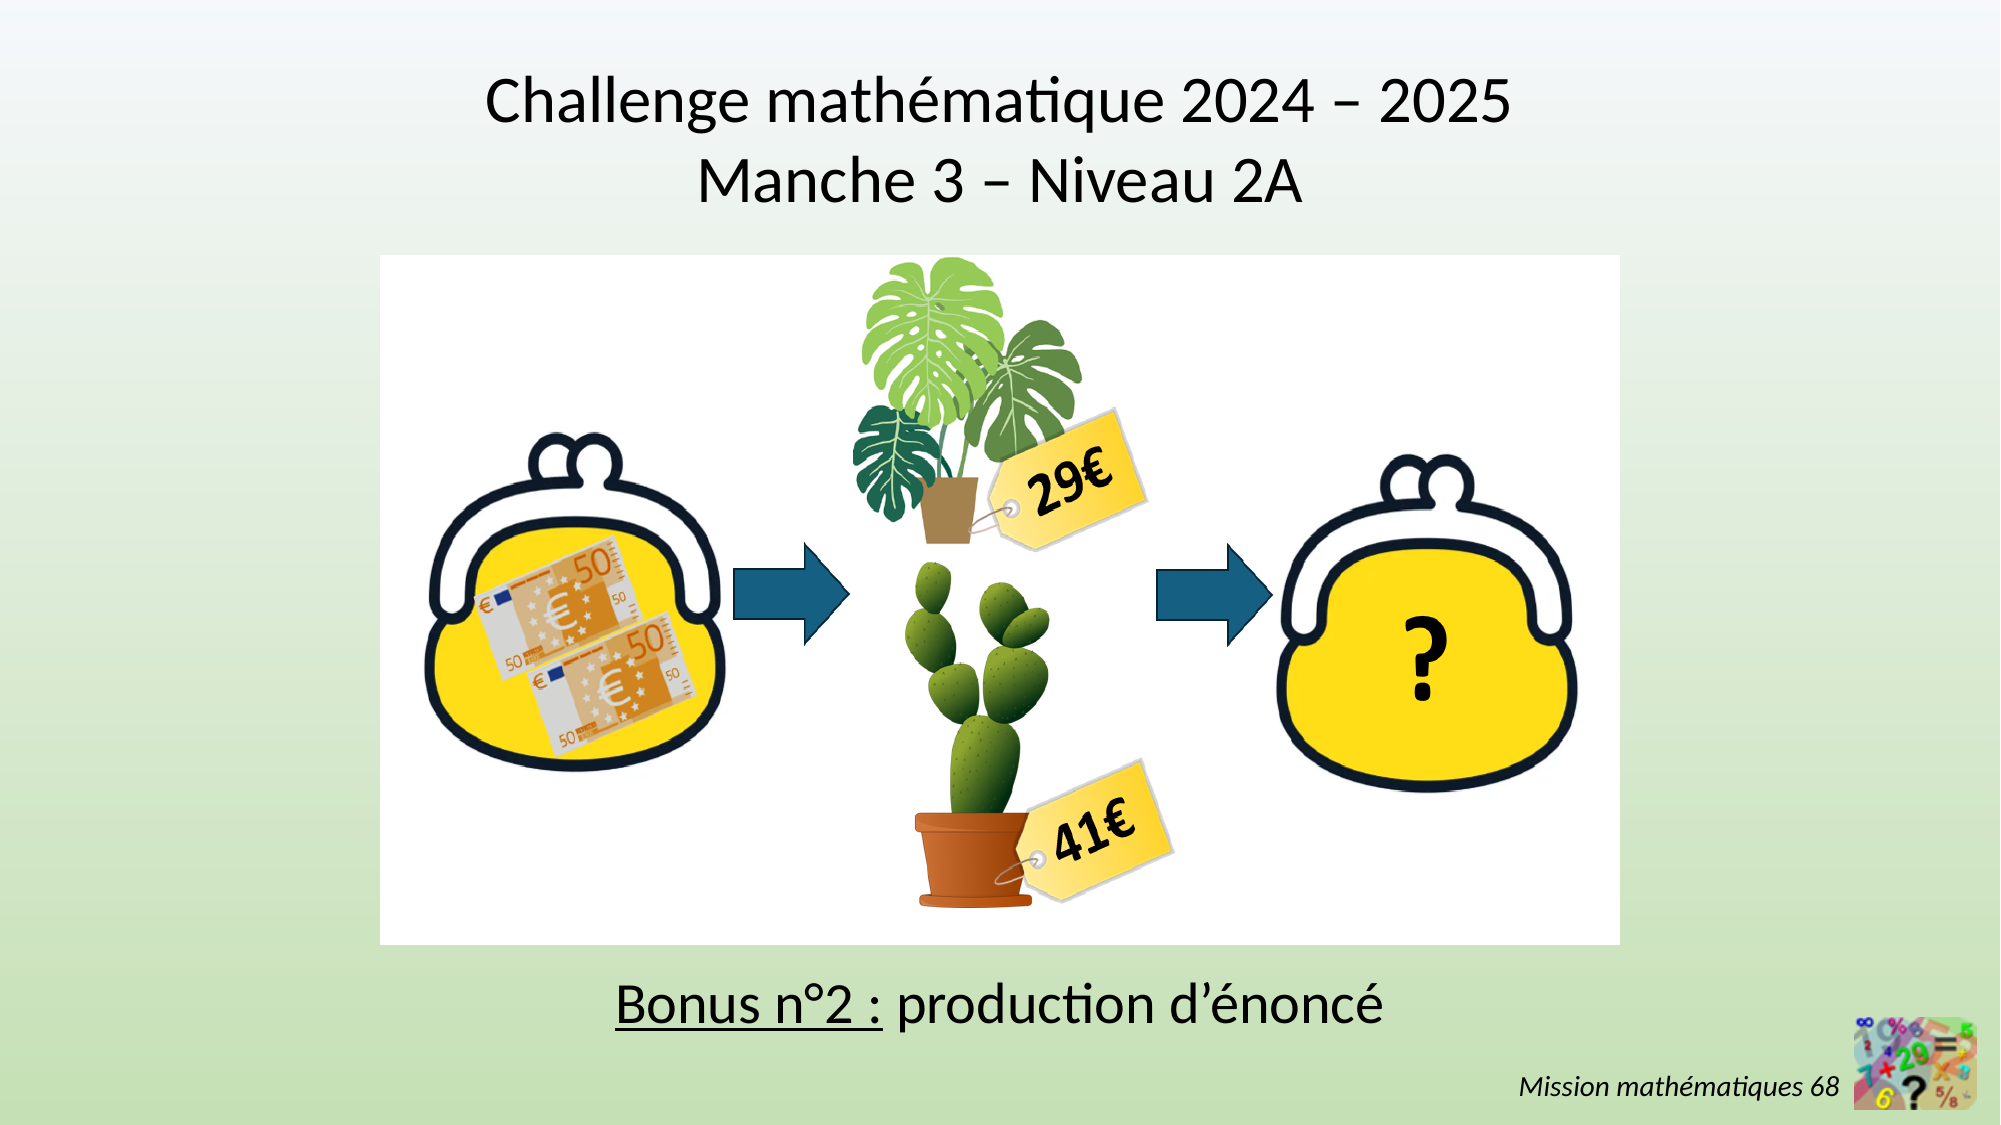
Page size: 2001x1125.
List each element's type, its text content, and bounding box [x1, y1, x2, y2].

text_box Challenge mathématique 2024 – 2025 Manche 3 – Niveau 2A Bonus n°2 : production d’énoncé [54, 48, 1946, 1043]
text_box Mission mathématiques 68 [1501, 1059, 1854, 1110]
picture [380, 255, 1620, 945]
picture [1854, 1017, 1977, 1110]
